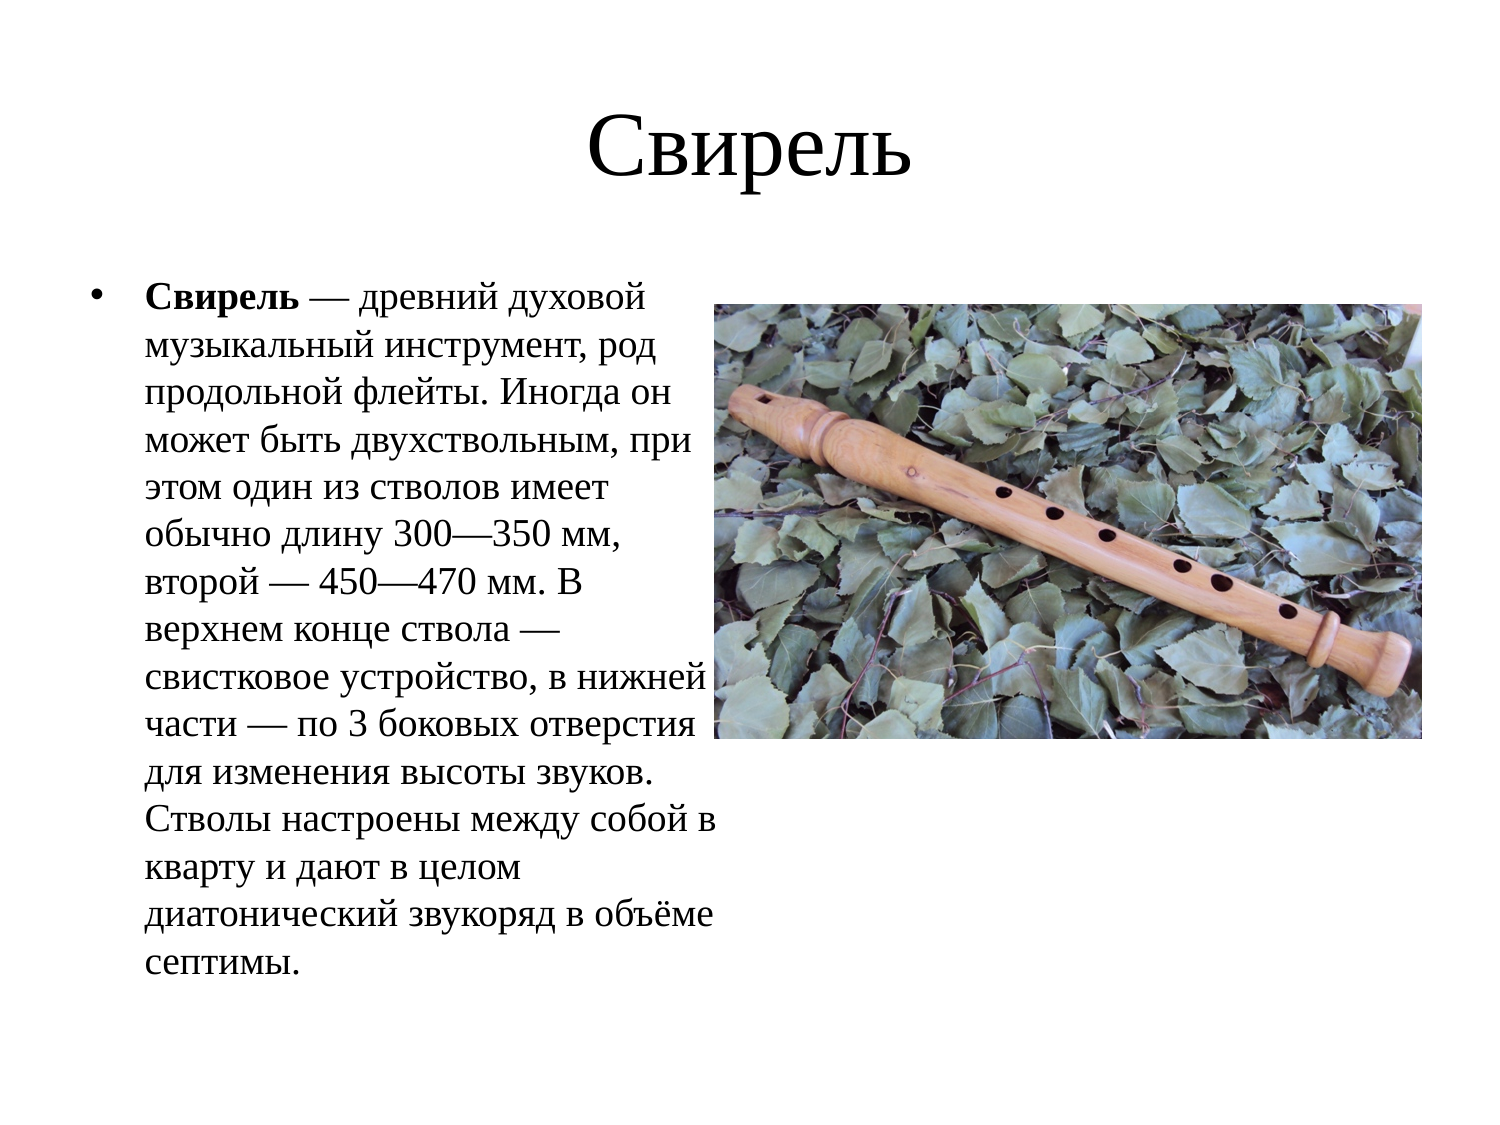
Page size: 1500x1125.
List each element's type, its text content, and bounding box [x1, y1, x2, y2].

title Свирель [75, 45, 1425, 233]
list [714, 304, 1423, 739]
list Свирель — древний духовой музыкальный инструмент, род продольной флейты. Иногда он может быть двухствольным, при этом один из стволов имеет обычно длину 300—350 мм, второй — 450—470 мм. В верхнем конце ствола — свистковое устройство, в нижней части — по 3 боковых отверстия для изменения высоты звуков. Стволы настроены между собой в кварту и дают в целом диатонический звукоряд в объёме септимы. [75, 262, 738, 1005]
